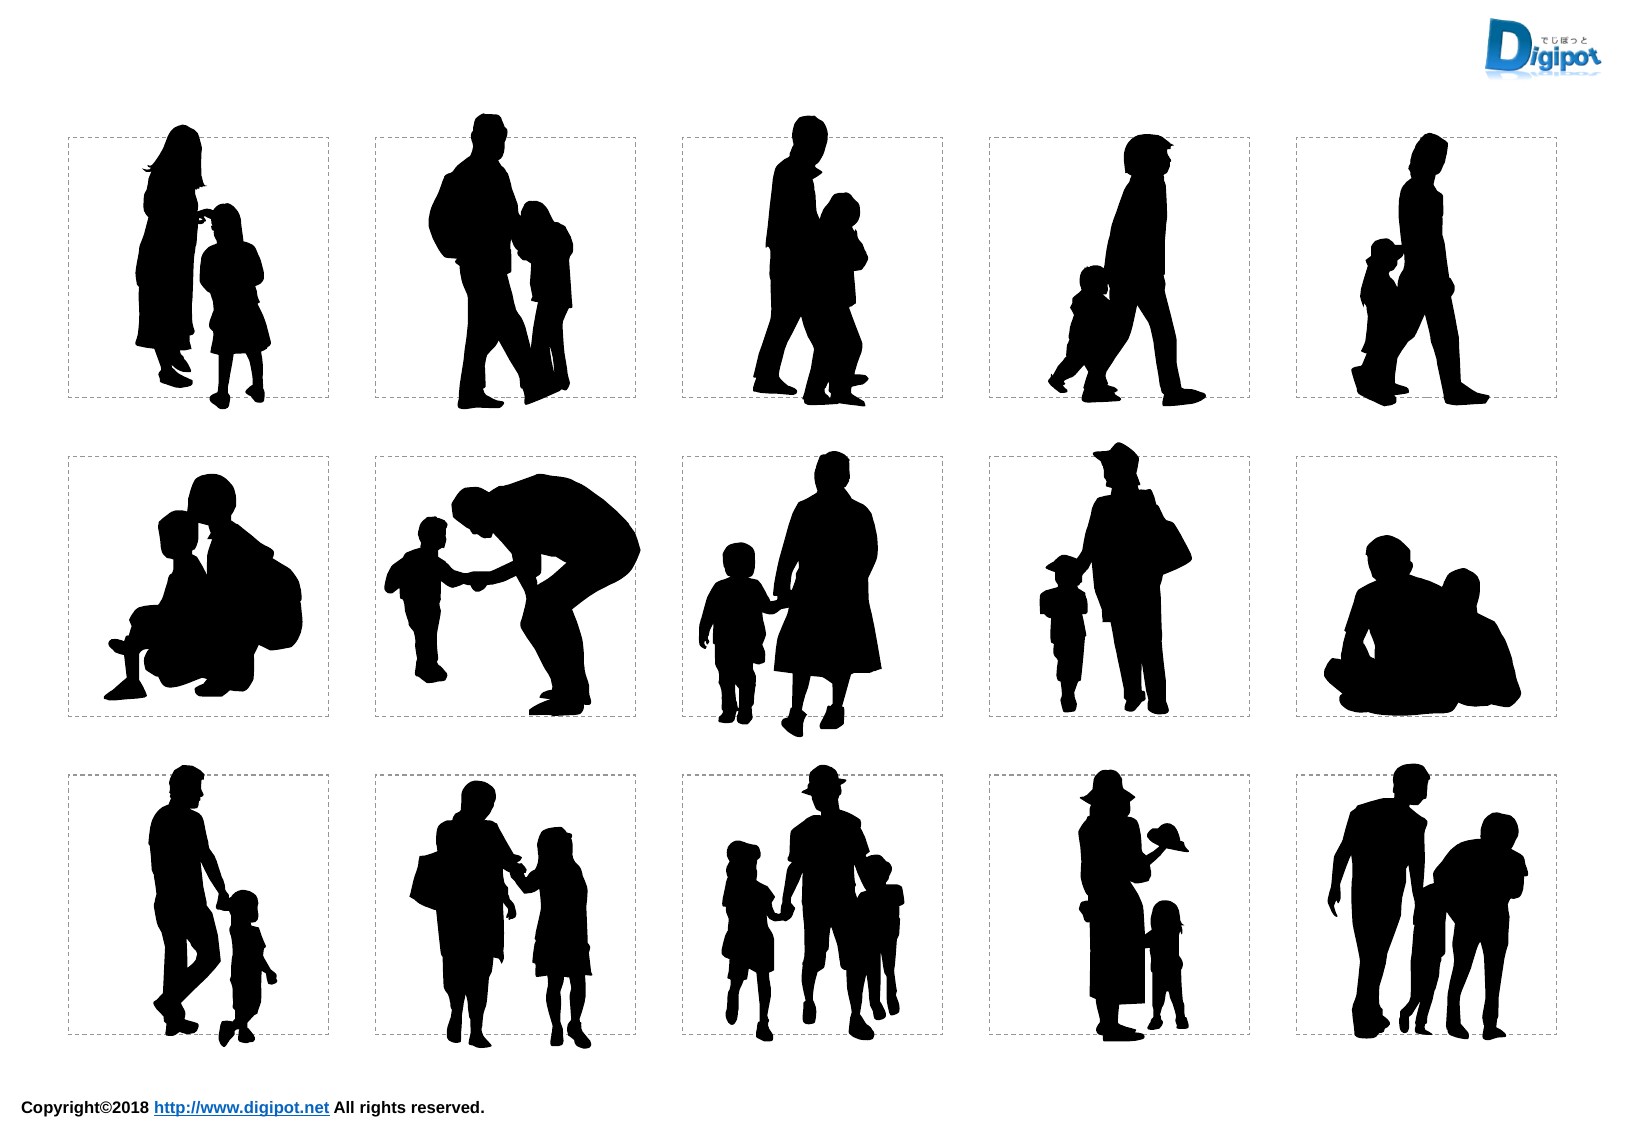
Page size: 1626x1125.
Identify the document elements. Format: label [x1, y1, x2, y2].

text_box [384, 473, 641, 716]
text_box [1327, 763, 1529, 1041]
text_box [135, 124, 271, 410]
picture [1485, 18, 1602, 82]
text_box [148, 765, 278, 1047]
text_box [1324, 535, 1522, 716]
text_box [1039, 442, 1192, 715]
text_box [753, 115, 869, 407]
text_box [721, 764, 905, 1042]
text_box [428, 113, 574, 410]
text_box [409, 780, 593, 1049]
text_box [103, 473, 303, 701]
text_box [1351, 132, 1490, 407]
text_box [698, 451, 882, 738]
text_box [1078, 769, 1189, 1042]
text_box [1048, 134, 1206, 407]
